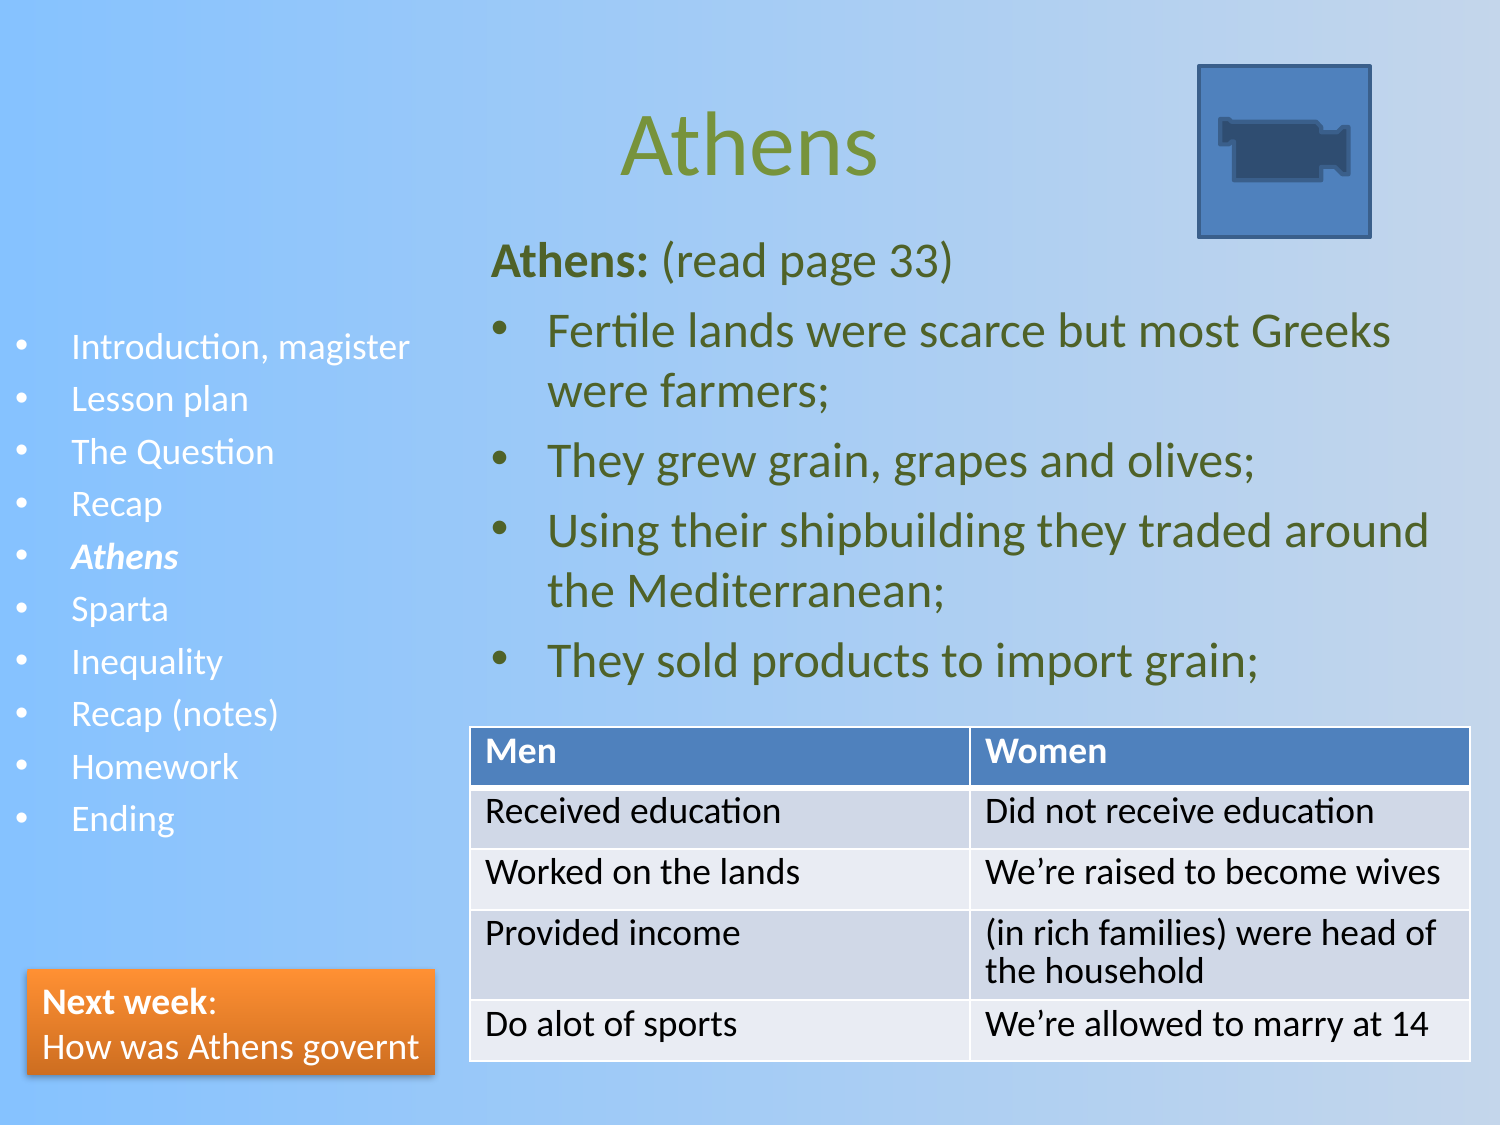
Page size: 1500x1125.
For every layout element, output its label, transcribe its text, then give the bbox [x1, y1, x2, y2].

table_cell Received education [471, 791, 969, 848]
table_header Women [971, 728, 1469, 785]
table_cell Do alot of sports [471, 1001, 969, 1060]
table_cell (in rich families) were head of the household [971, 911, 1469, 999]
table_cell We’re allowed to marry at 14 [971, 1001, 1469, 1060]
text_box Next week: How was Athens governt [27, 969, 435, 1075]
table_cell Provided income [471, 911, 969, 999]
text_box [1197, 64, 1372, 239]
text_box Introduction, magister Lesson plan The Question Recap Athens Sparta Inequality Recap (notes) Homework Ending [0, 314, 473, 1057]
text_box Athens: (read page 33) Fertile lands were scarce but most Greeks were farmers; They grew grain, grapes and olives; Using their shipbuilding they traded around the Mediterranean; They sold products to import grain; [475, 219, 1500, 728]
table_cell We’re raised to become wives [971, 850, 1469, 909]
table_cell Did not receive education [971, 791, 1469, 848]
title Athens [75, 45, 1425, 233]
table_header Men [471, 728, 969, 785]
table_cell Worked on the lands [471, 850, 969, 909]
